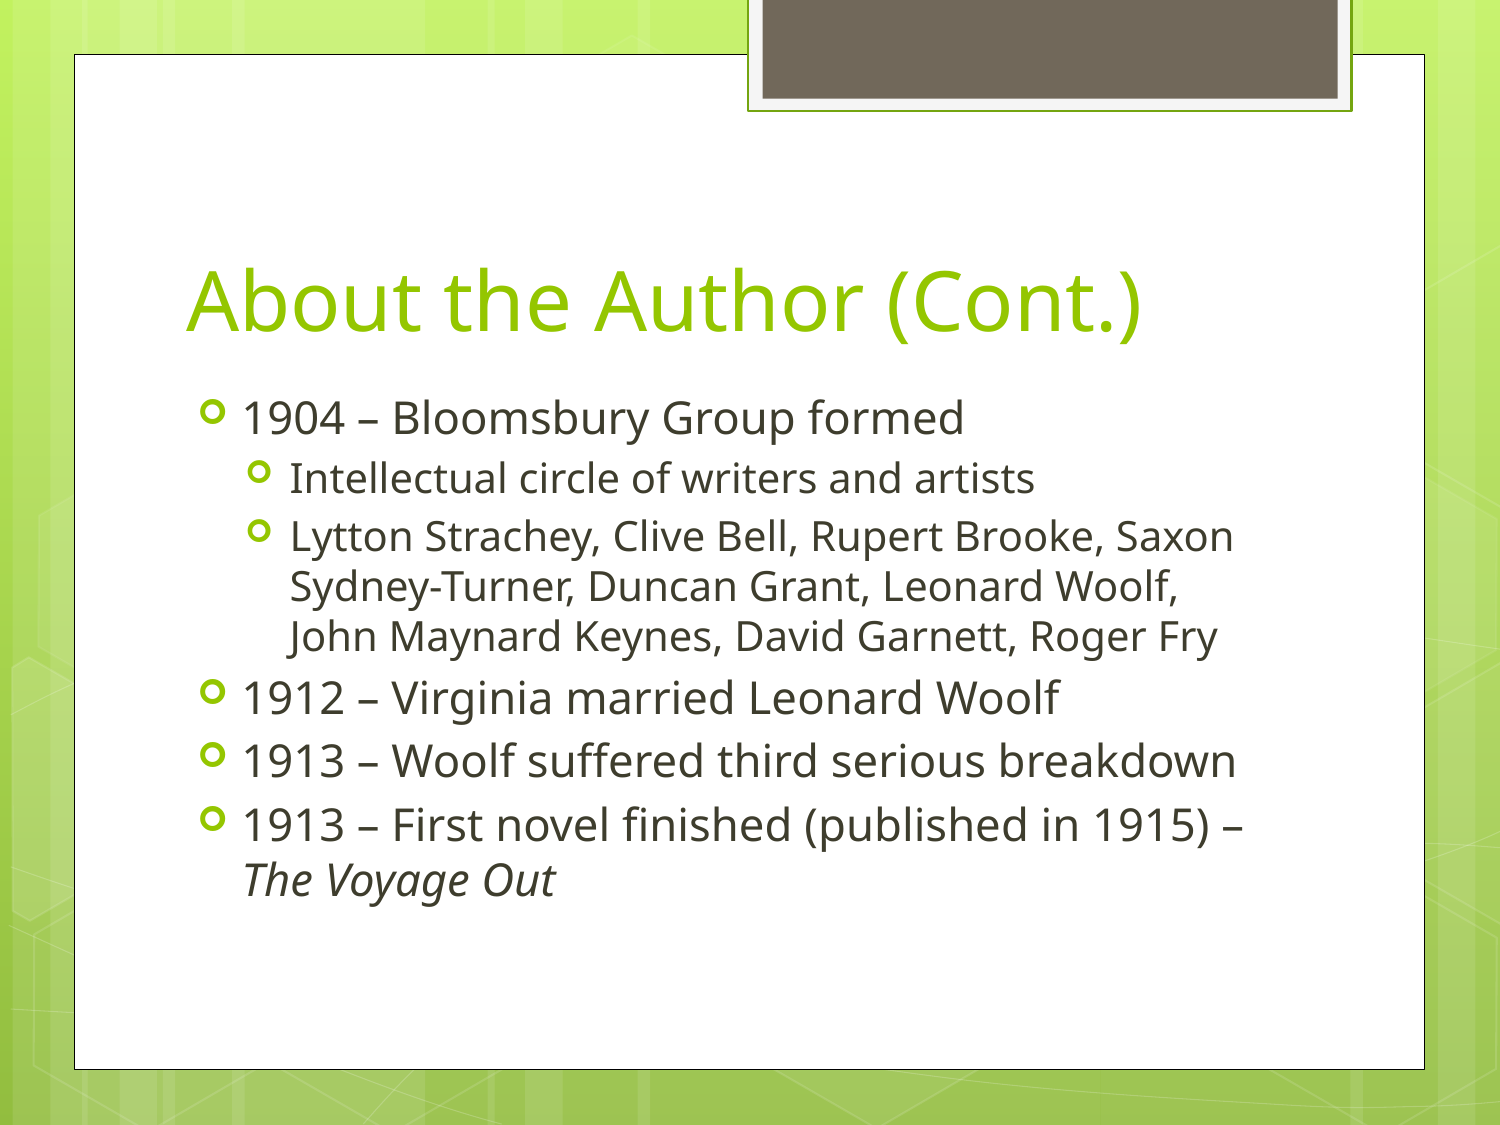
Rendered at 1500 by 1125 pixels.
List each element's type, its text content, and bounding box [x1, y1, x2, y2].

list 1904 – Bloomsbury Group formed Intellectual circle of writers and artists Lytton Strachey, Clive Bell, Rupert Brooke, Saxon Sydney-Turner, Duncan Grant, Leonard Woolf, John Maynard Keynes, David Garnett, Roger Fry 1912 – Virginia married Leonard Woolf 1913 – Woolf suffered third serious breakdown 1913 – First novel finished (published in 1915) – The Voyage Out [171, 381, 1283, 957]
title About the Author (Cont.) [171, 168, 1324, 357]
